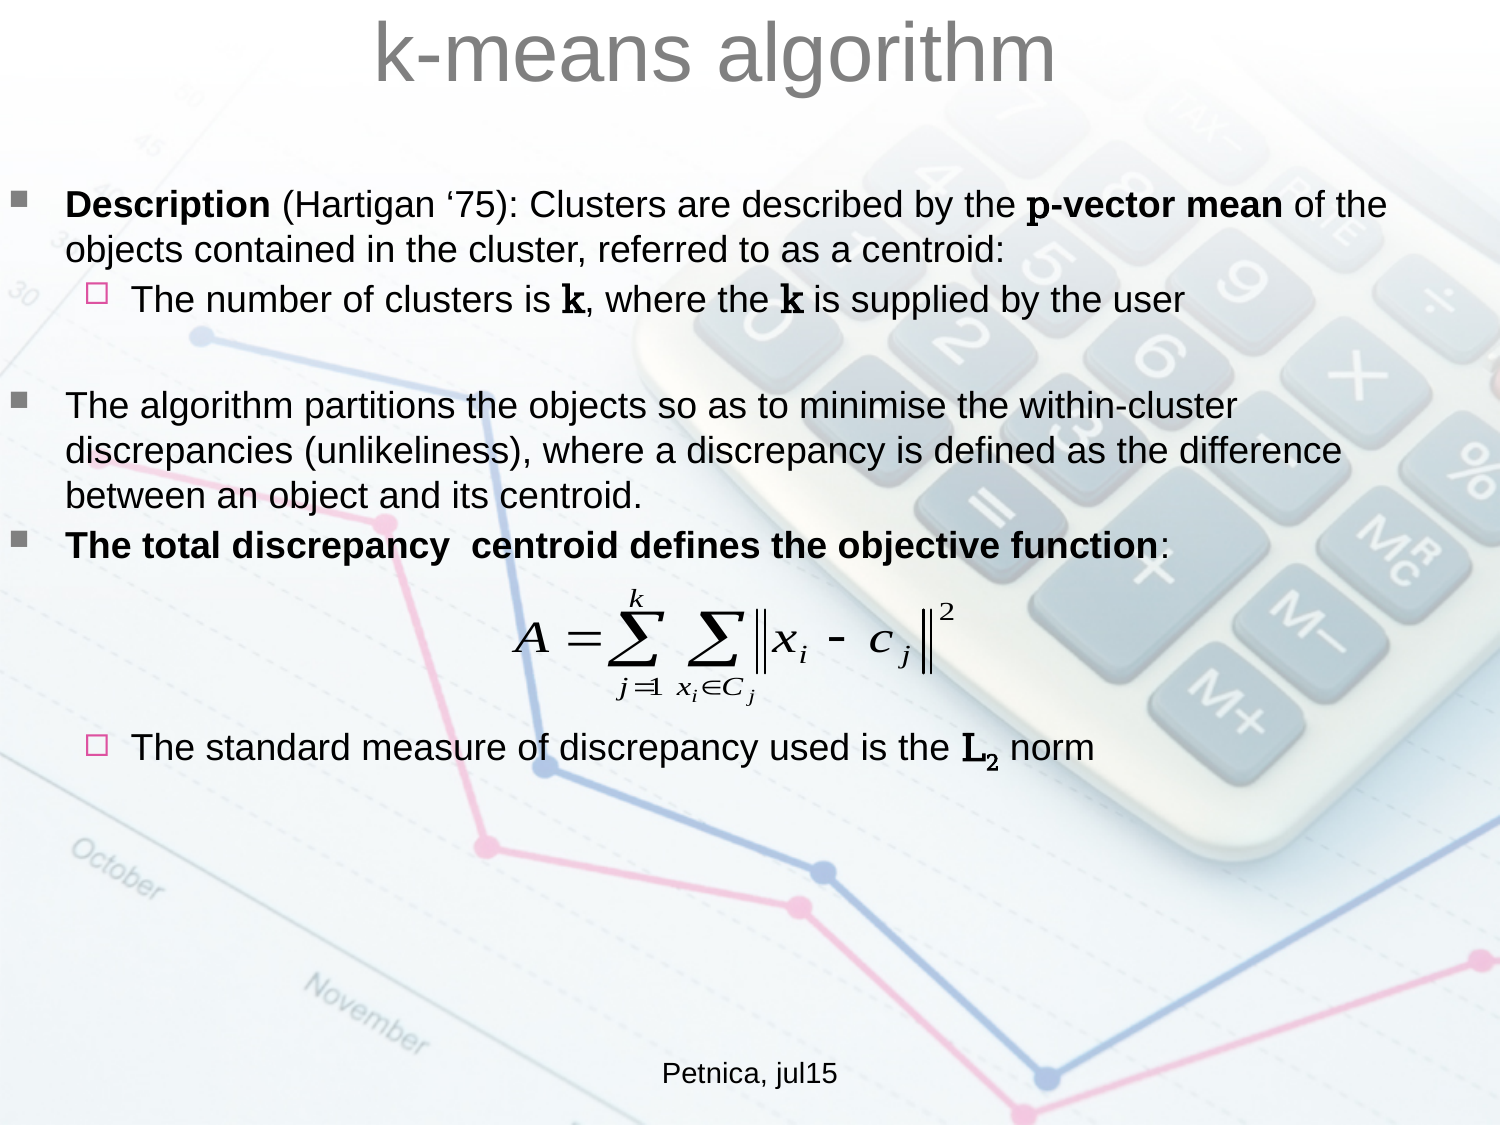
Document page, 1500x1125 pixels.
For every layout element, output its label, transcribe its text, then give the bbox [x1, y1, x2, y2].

text_box Description (Hartigan ‘75): Clusters are described by the p-vector mean of the objects contained in the cluster, referred to as a centroid: The number of clusters is k, where the k is supplied by the user [0, 172, 1441, 303]
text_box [501, 573, 975, 717]
text_box k-means algorithm [41, 7, 1392, 90]
text_box The algorithm partitions the objects so as to minimise the within-cluster discrepancies (unlikeliness), where a discrepancy is defined as the difference between an object and its centroid. The total discrepancy centroid defines the objective function: [0, 373, 1441, 504]
text_box The standard measure of discrepancy used is the L2 norm [0, 715, 1441, 846]
picture [0, 1, 1500, 1125]
footer Petnica, jul15 [454, 1046, 1046, 1099]
